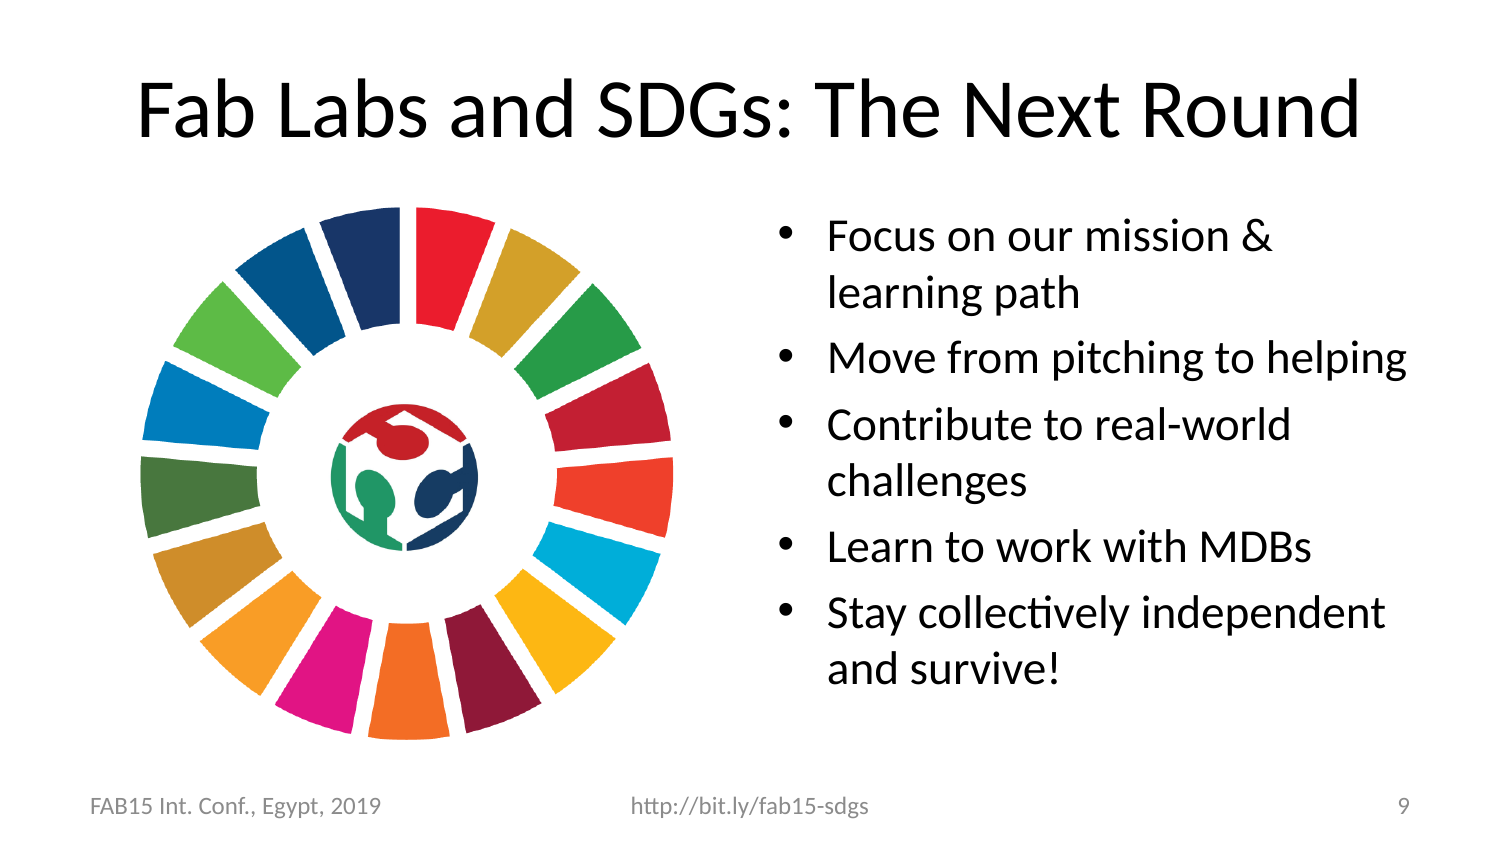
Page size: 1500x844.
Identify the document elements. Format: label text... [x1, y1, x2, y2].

title Fab Labs and SDGs: The Next Round [75, 33, 1425, 175]
footer http://bit.ly/fab15-sdgs [512, 782, 988, 827]
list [127, 196, 685, 754]
slide_number 9 [1074, 782, 1425, 827]
list Focus on our mission & learning path Move from pitching to helping Contribute to real-world challenges Learn to work with MDBs Stay collectively independent and survive! [762, 196, 1425, 754]
slide_number FAB15 Int. Conf., Egypt, 2019 [75, 782, 425, 827]
picture [327, 402, 479, 553]
